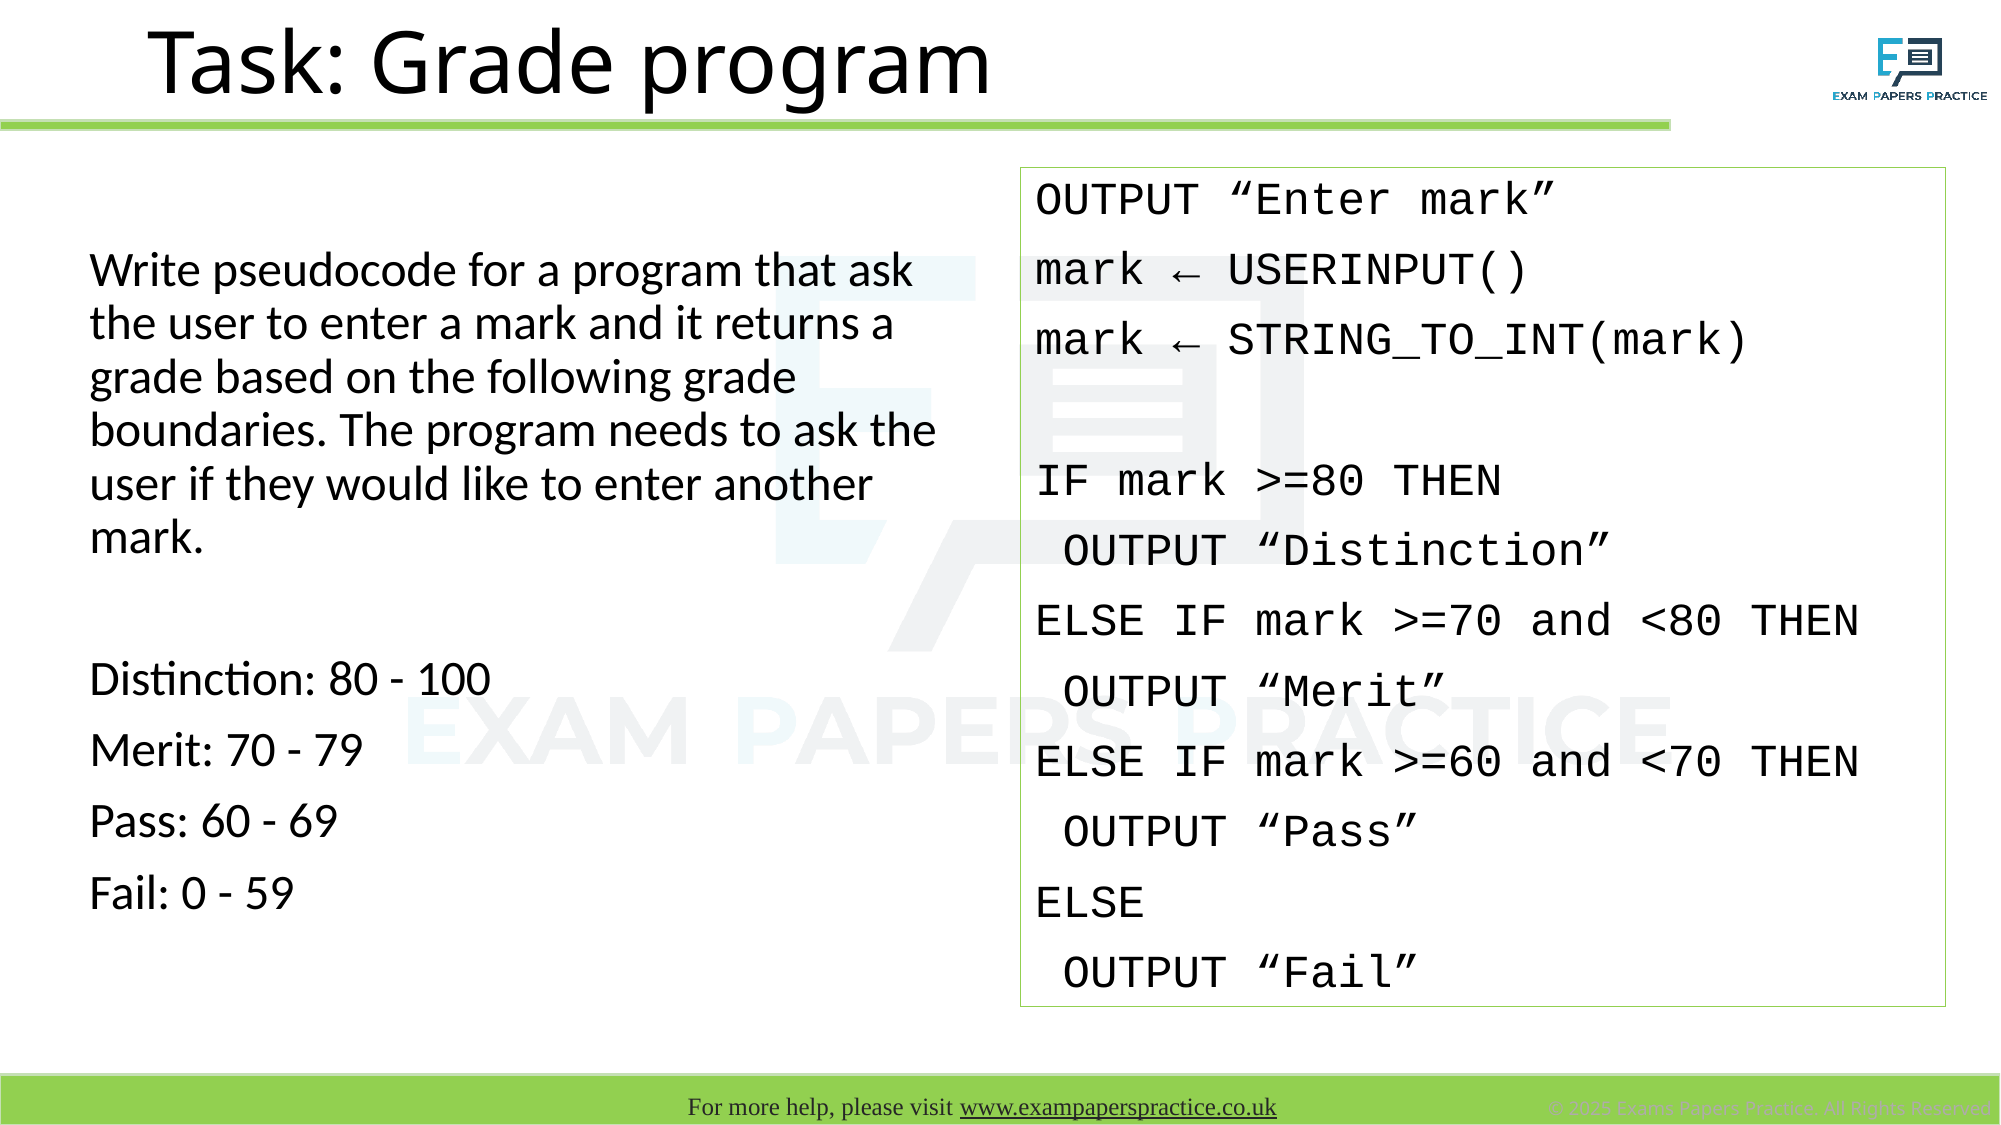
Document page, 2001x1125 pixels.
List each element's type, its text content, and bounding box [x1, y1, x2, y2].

title Task: Grade program [132, 11, 1858, 121]
text_box OUTPUT “Enter mark” mark ← USERINPUT() mark ← STRING_TO_INT(mark) IF mark >=80 THEN OUTPUT “Distinction” ELSE IF mark >=70 and <80 THEN OUTPUT “Merit” ELSE IF mark >=60 and <70 THEN OUTPUT “Pass” ELSE OUTPUT “Fail” [1020, 167, 1946, 1007]
list Write pseudocode for a program that ask the user to enter a mark and it returns a grade based on the following grade boundaries. The program needs to ask the user if they would like to enter another mark. Distinction: 80 - 100 Merit: 70 - 79 Pass: 60 - 69 Fail: 0 - 59 [74, 236, 1000, 931]
